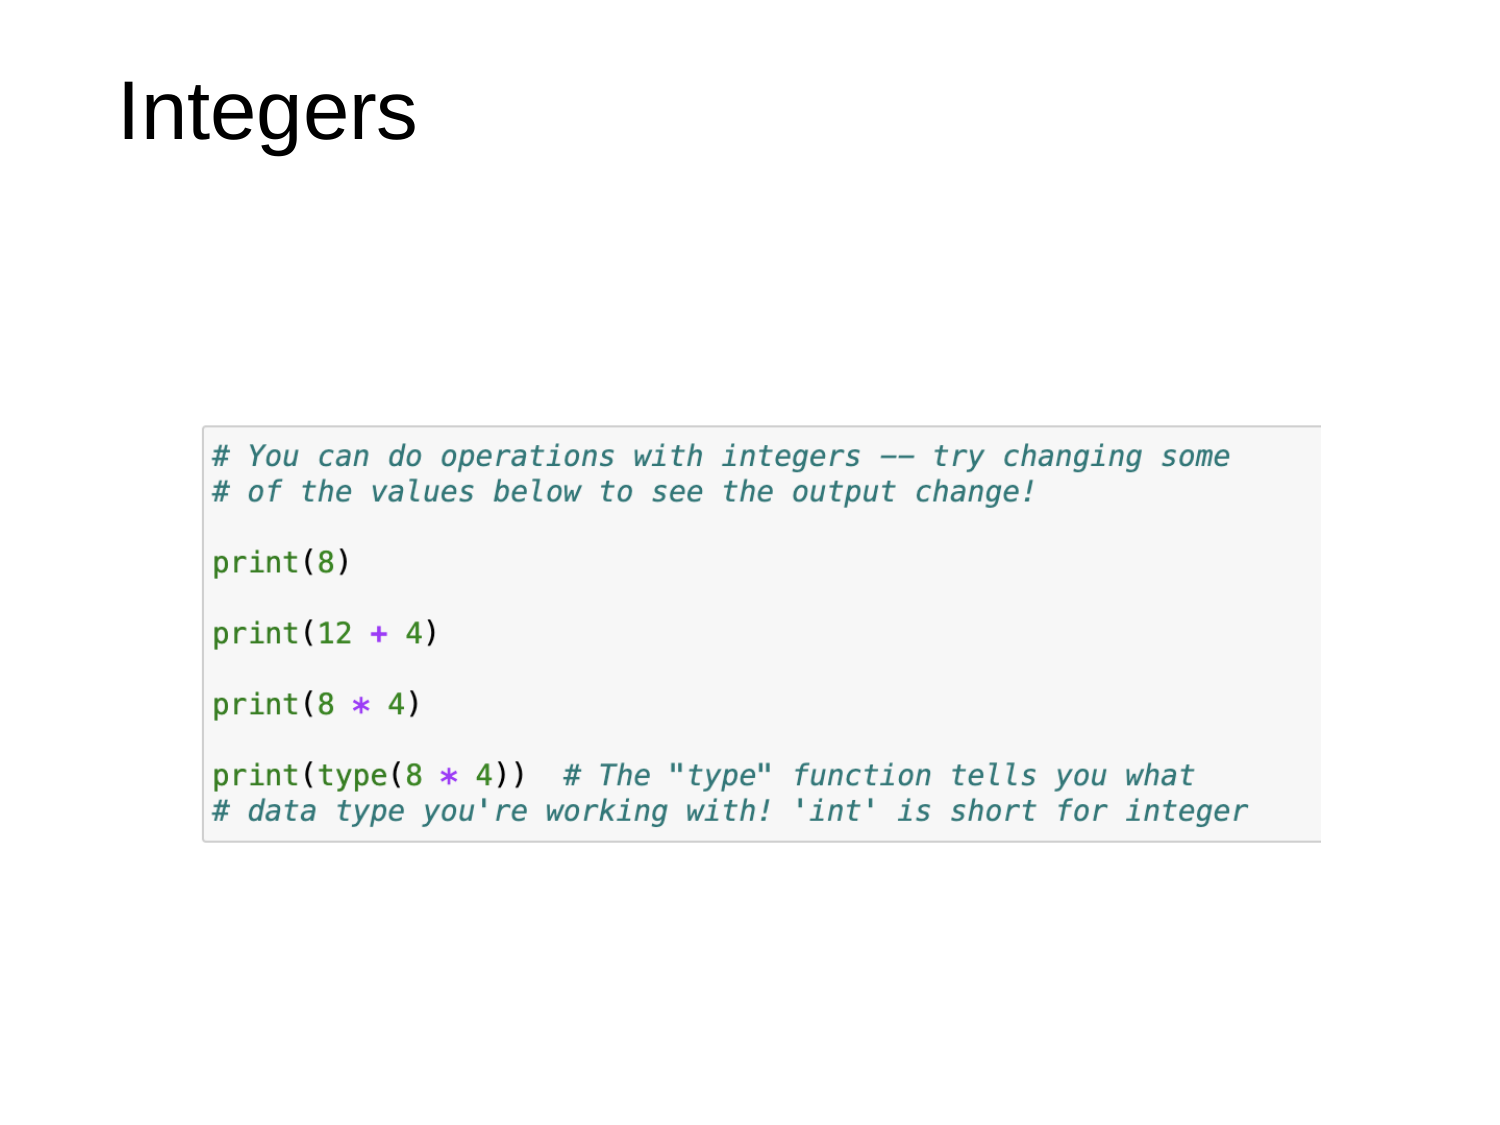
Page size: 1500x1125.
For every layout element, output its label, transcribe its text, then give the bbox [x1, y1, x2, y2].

picture [199, 417, 1321, 849]
text_box Integers [103, 59, 1397, 278]
